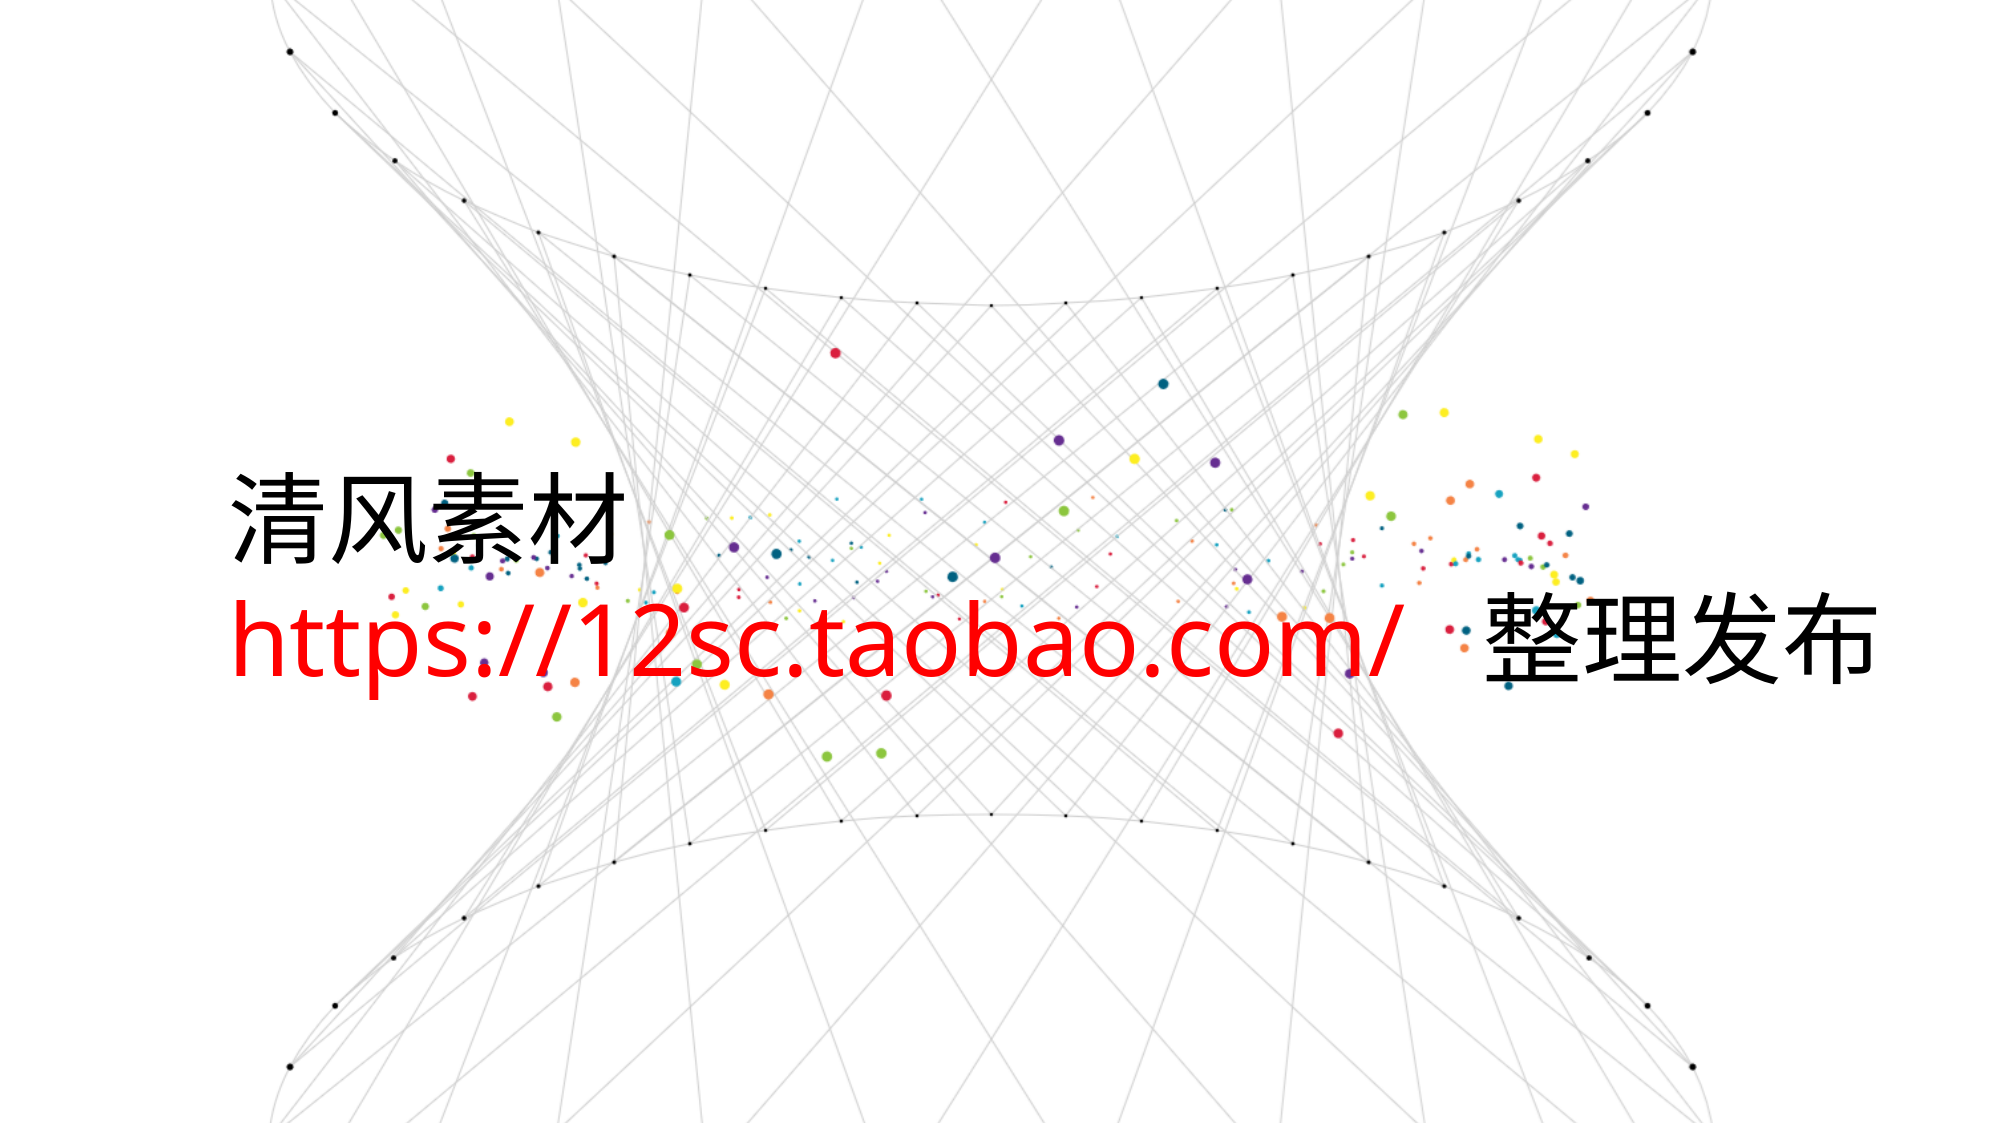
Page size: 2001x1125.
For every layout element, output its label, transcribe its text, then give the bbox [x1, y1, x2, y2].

text_box 清风素材 https://12sc.taobao.com/ 整理发布 [213, 449, 1925, 704]
picture [156, 0, 1878, 1123]
